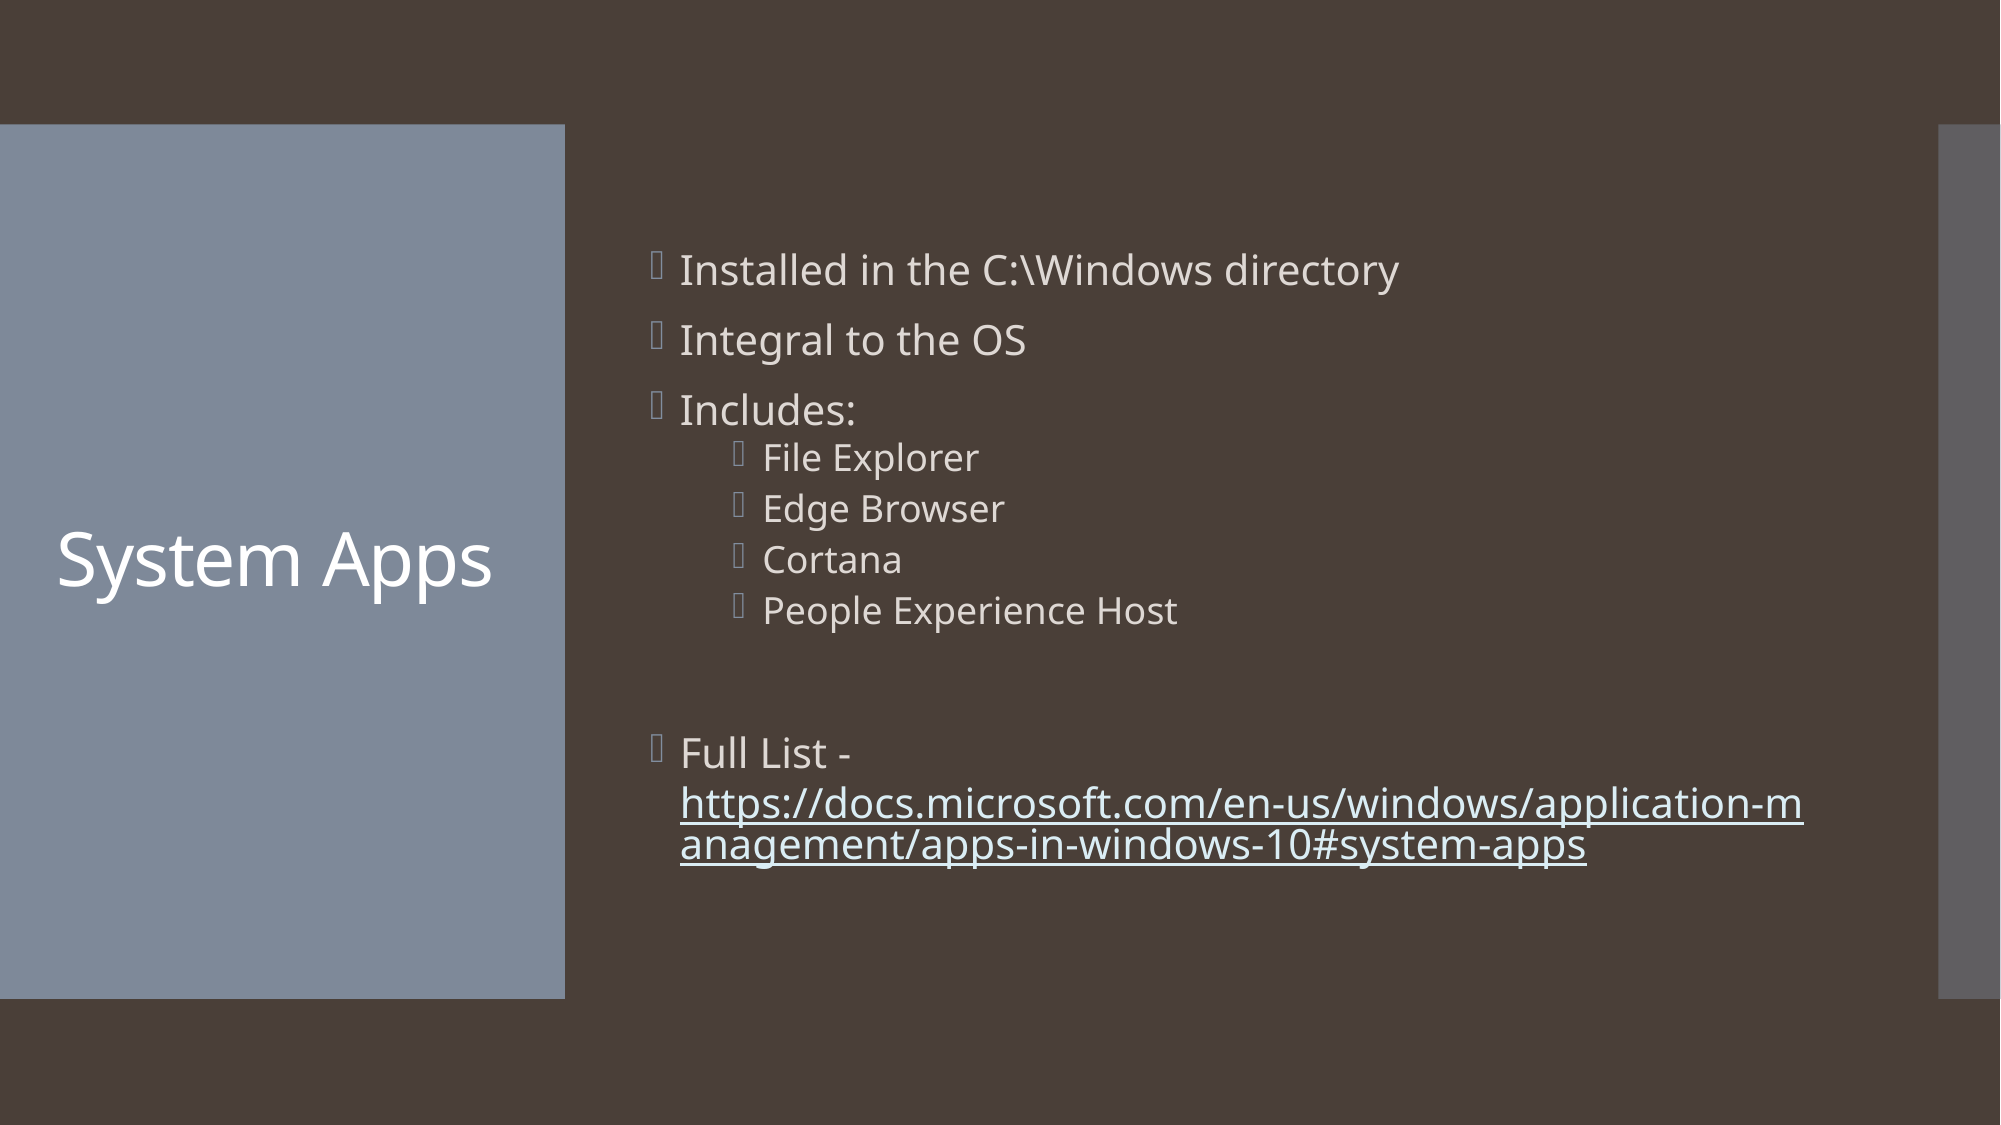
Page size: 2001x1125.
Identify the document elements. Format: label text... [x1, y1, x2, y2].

list Installed in the C:\Windows directory Integral to the OS Includes: File Explorer Edge Browser Cortana People Experience Host Full List - https://docs.microsoft.com/en-us/windows/application-management/apps-in-windows-10#system-apps [634, 141, 1835, 982]
title System Apps [41, 184, 525, 940]
